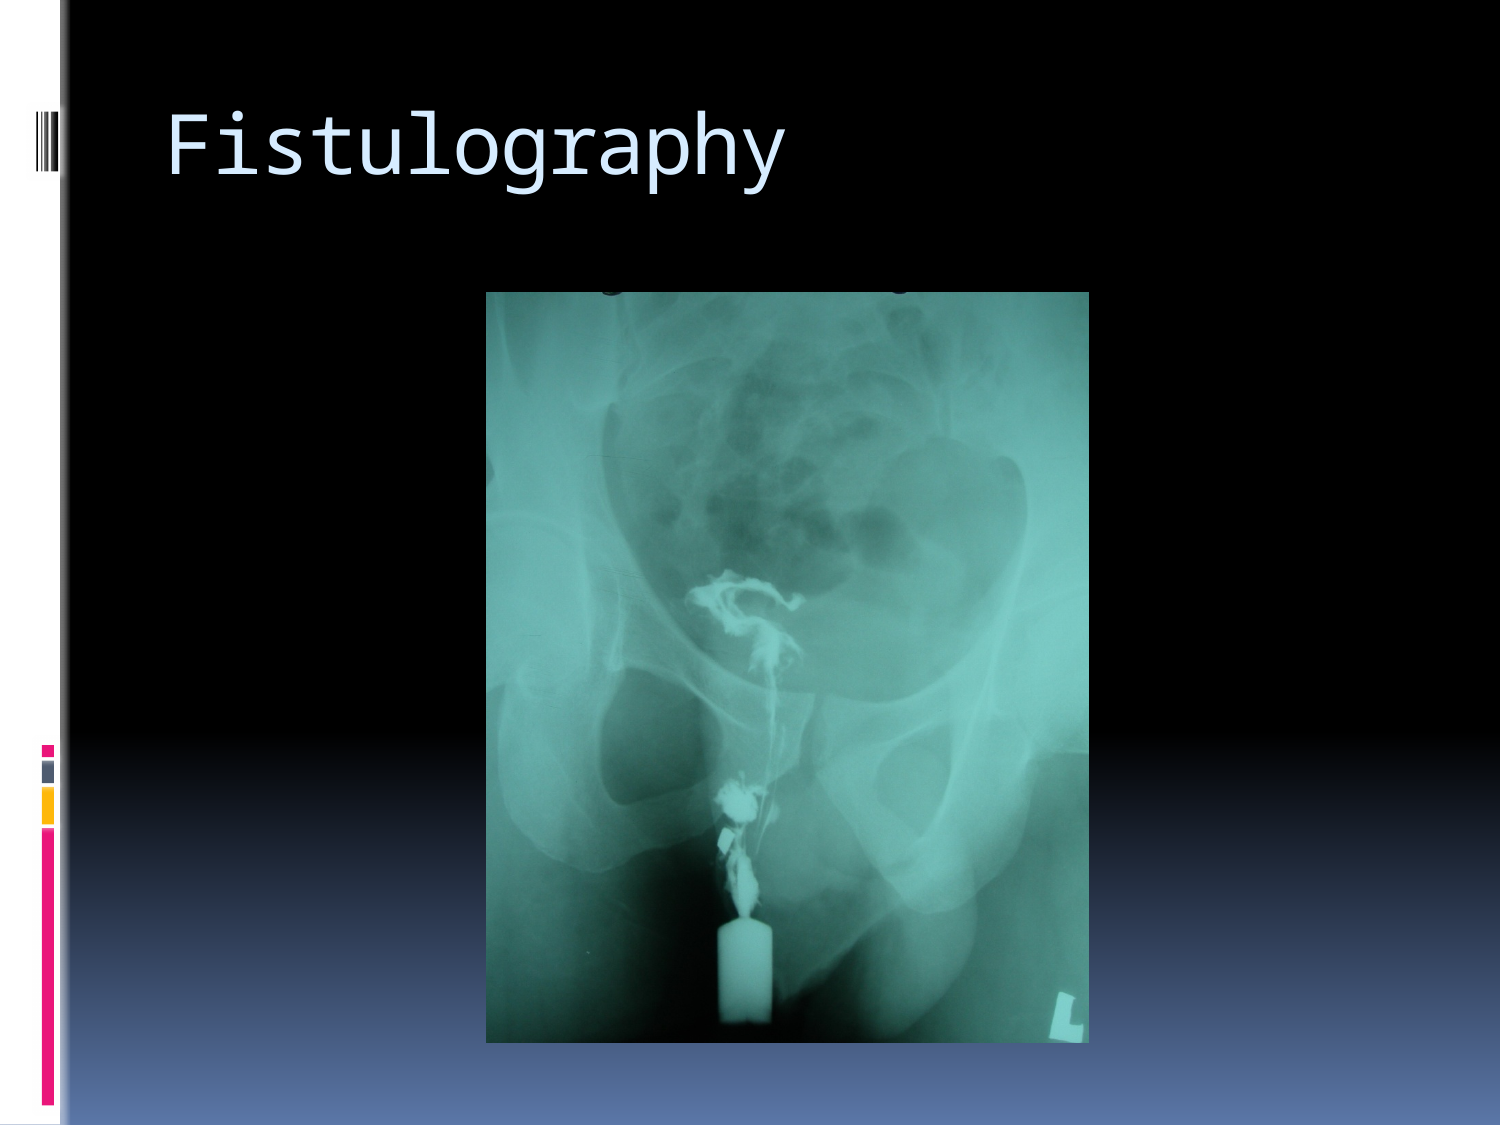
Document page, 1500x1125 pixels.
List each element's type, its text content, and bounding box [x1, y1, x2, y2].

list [486, 292, 1089, 1044]
title Fistulography [150, 83, 1425, 234]
